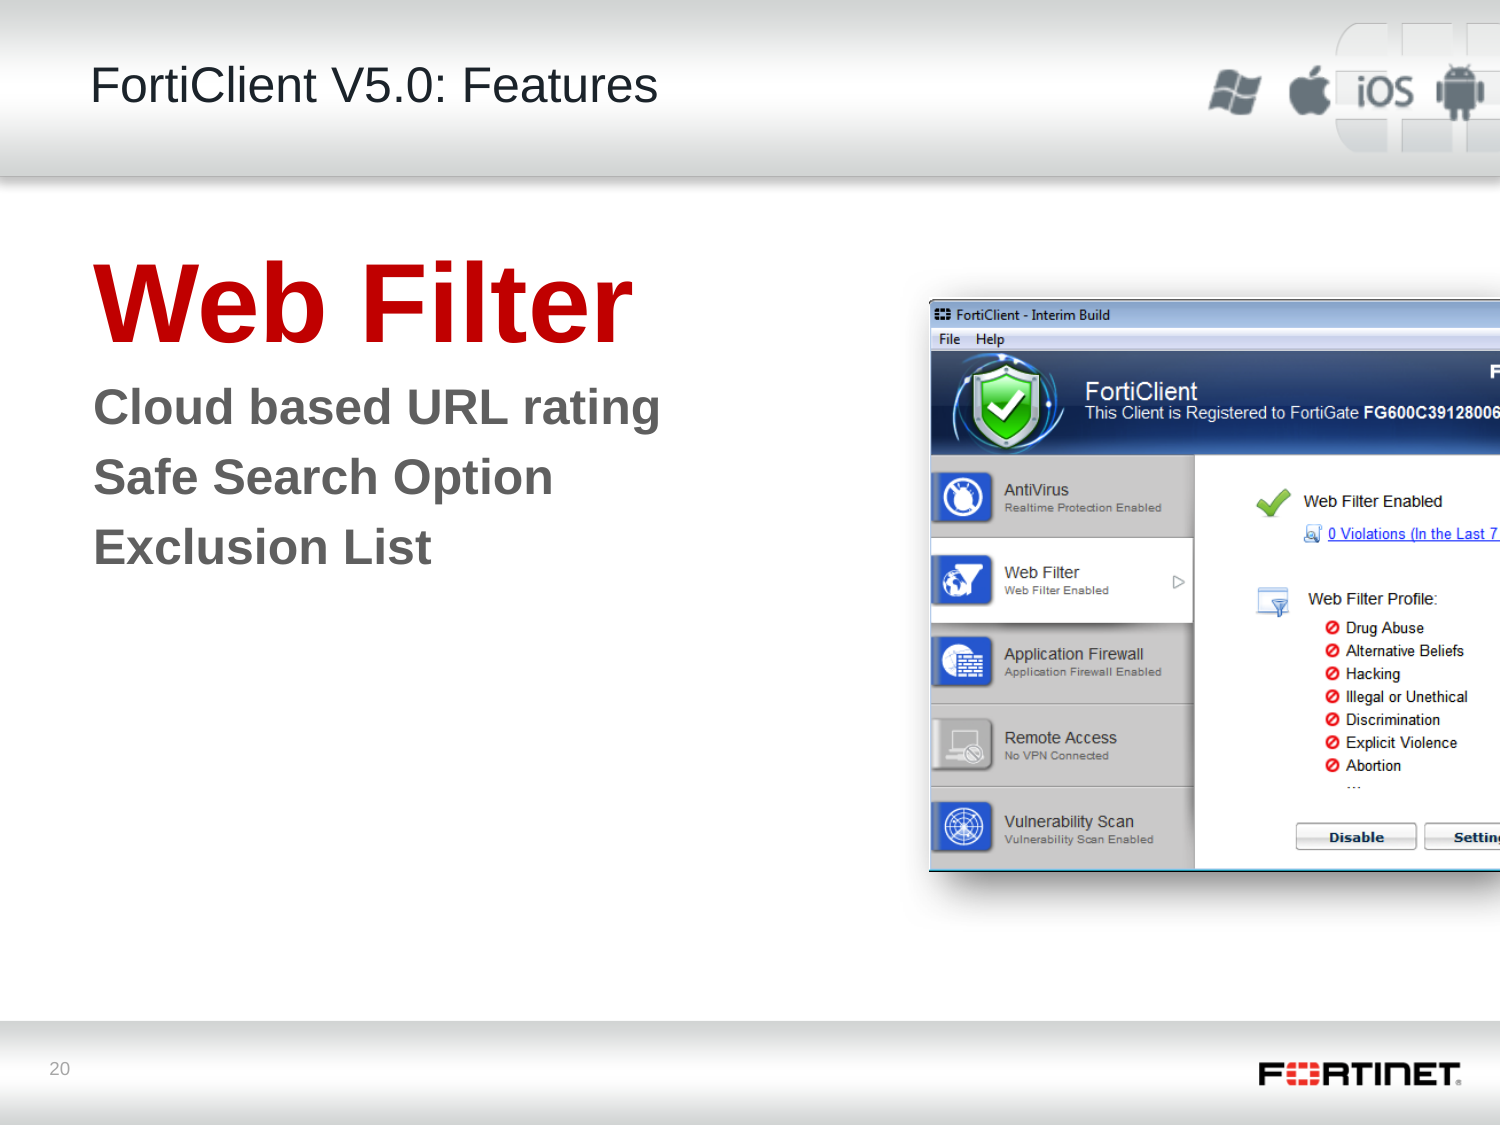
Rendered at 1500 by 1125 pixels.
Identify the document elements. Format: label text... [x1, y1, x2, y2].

text_box Web Filter Cloud based URL rating Safe Search Option Exclusion List [78, 222, 1419, 729]
picture [0, 0, 1500, 1125]
title FortiClient V5.0: Features [75, 45, 1425, 138]
